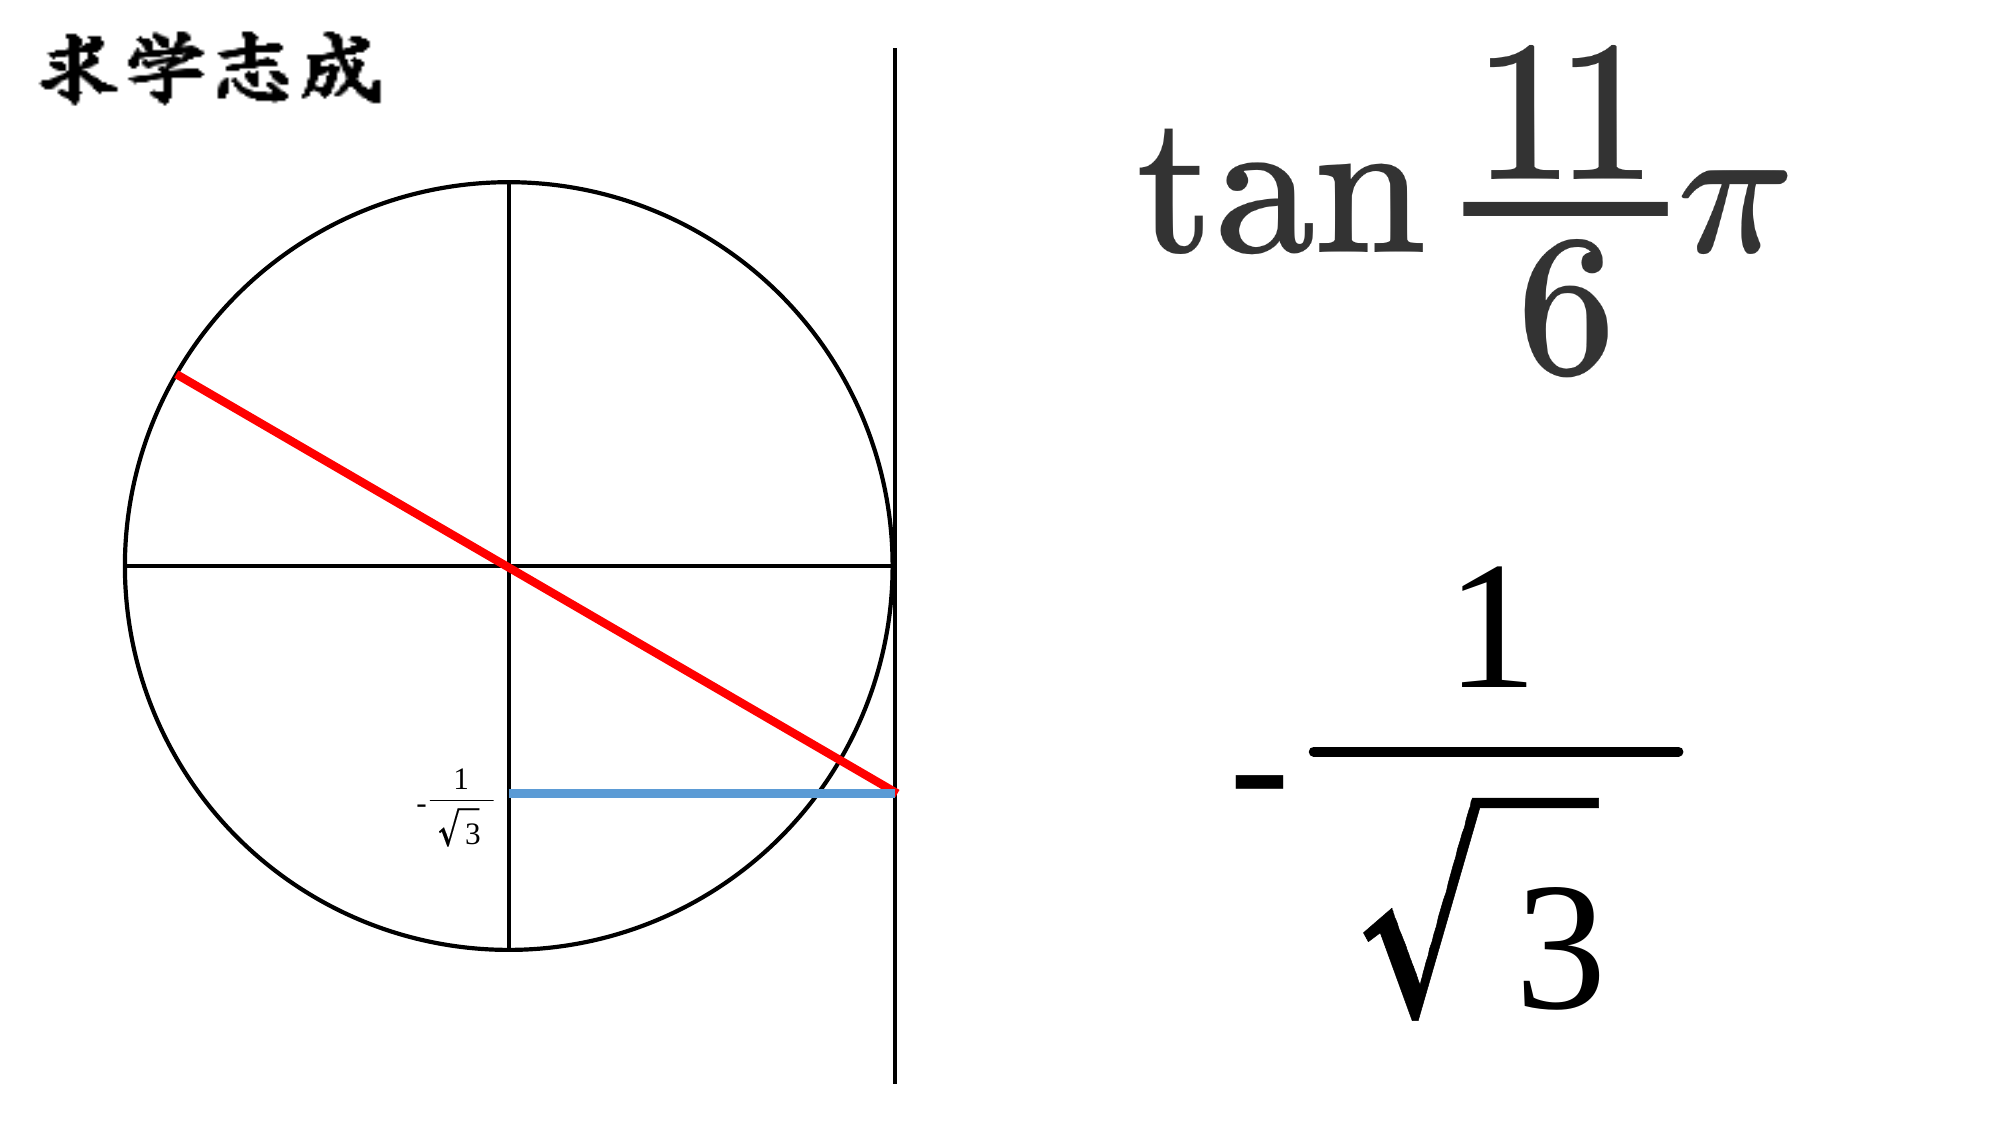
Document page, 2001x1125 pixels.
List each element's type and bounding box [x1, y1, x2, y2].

picture [18, 0, 403, 166]
text_box [1229, 524, 1699, 1063]
text_box [416, 761, 497, 854]
text_box [123, 181, 843, 760]
picture [1094, 0, 1834, 423]
text_box [176, 374, 898, 794]
text_box [198, 794, 816, 951]
